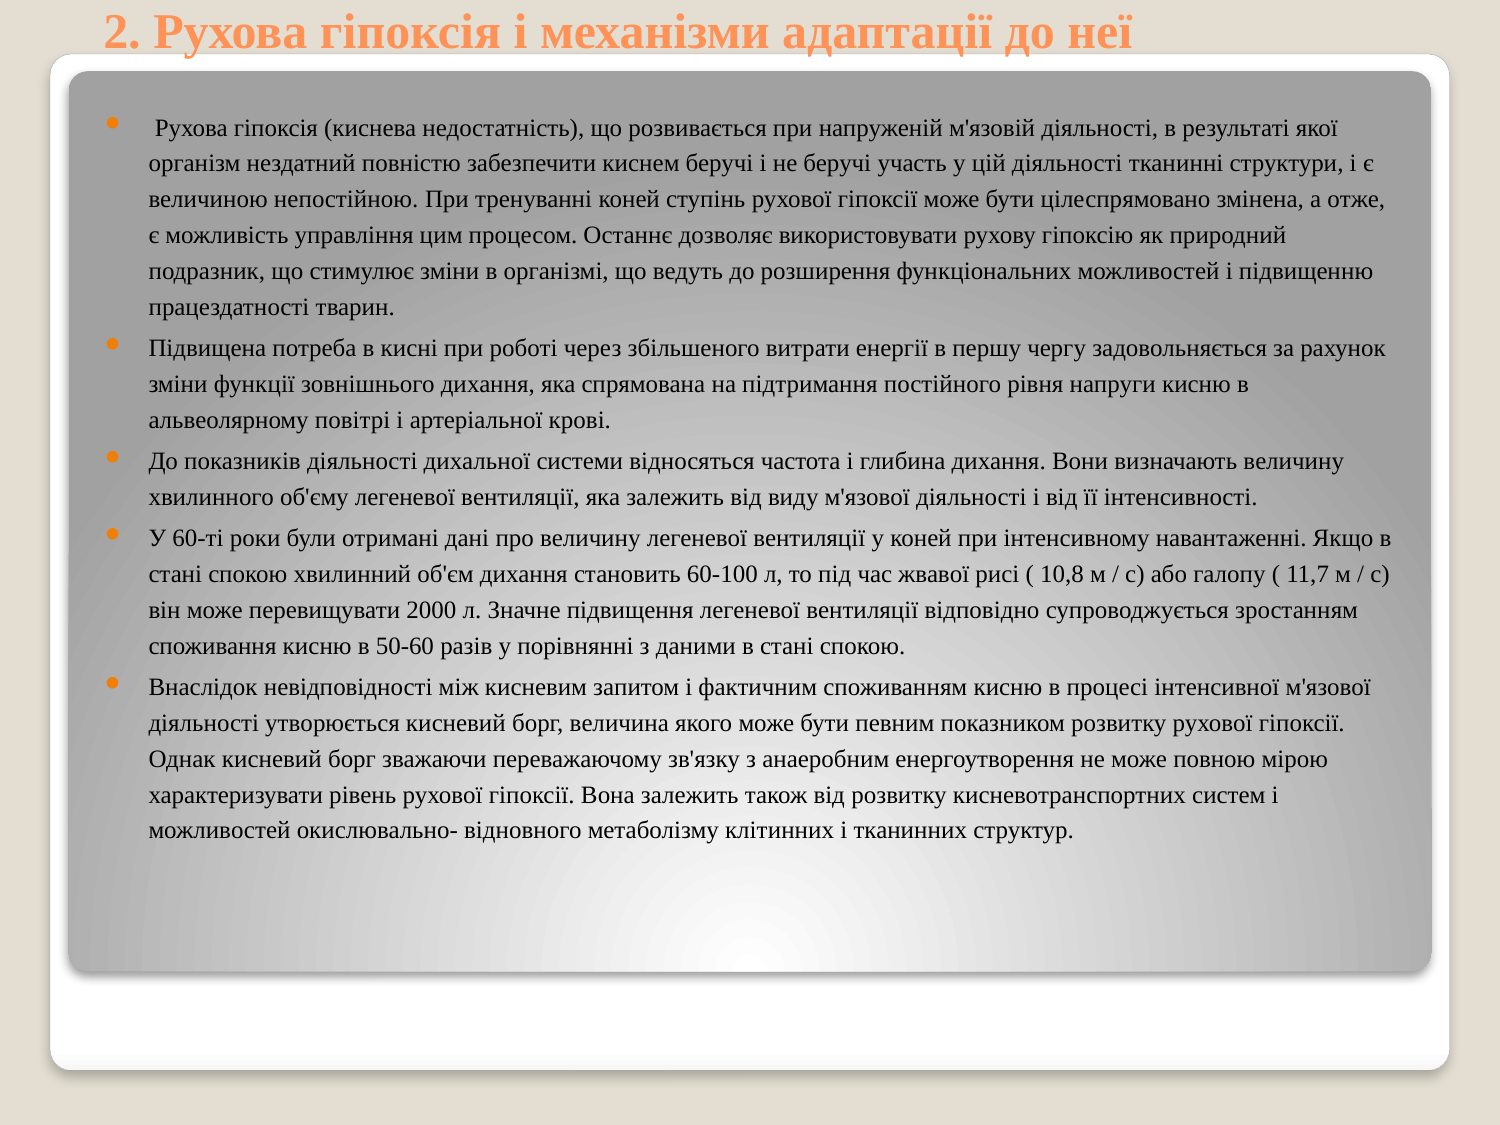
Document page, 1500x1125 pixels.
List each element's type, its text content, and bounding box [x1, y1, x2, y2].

list Рухова гіпоксія (киснева недостатність), що розвивається при напруженій м'язовій діяльності, в результаті якої організм нездатний повністю забезпечити киснем беручі і не беручі участь у цій діяльності тканинні структури, і є величиною непостійною. При тренуванні коней ступінь рухової гіпоксії може бути цілеспрямовано змінена, а отже, є можливість управління цим процесом. Останнє дозволяє використовувати рухову гіпоксію як природний подразник, що стимулює зміни в організмі, що ведуть до розширення функціональних можливостей і підвищенню працездатності тварин. Підвищена потреба в кисні при роботі через збільшеного витрати енергії в першу чергу задовольняється за рахунок зміни функції зовнішнього дихання, яка спрямована на підтримання постійного рівня напруги кисню в альвеолярному повітрі і артеріальної крові. До показників діяльності дихальної системи відносяться частота і глибина дихання. Вони визначають величину хвилинного об'єму легеневої вентиляції, яка залежить від виду м'язової діяльності і від її інтенсивності. У 60-ті роки були отримані дані про величину легеневої вентиляції у коней при інтенсивному навантаженні. Якщо в стані спокою хвилинний об'єм дихання становить 60-100 л, то під час жвавої рисі ( 10,8 м / с) або галопу ( 11,7 м / с) він може перевищувати 2000 л. Значне підвищення легеневої вентиляції відповідно супроводжується зростанням споживання кисню в 50-60 разів у порівнянні з даними в стані спокою. Внаслідок невідповідності між кисневим запитом і фактичним споживанням кисню в процесі інтенсивної м'язової діяльності утворюється кисневий борг, величина якого може бути певним показником розвитку рухової гіпоксії. Однак кисневий борг зважаючи переважаючому зв'язку з анаеробним енергоутворення не може повною мірою характеризувати рівень рухової гіпоксії. Вона залежить також від розвитку кисневотранспортних систем і можливостей окислювально- відновного метаболізму клітинних і тканинних структур. [75, 90, 1412, 1059]
title 2. Рухова гіпоксія і механізми адаптації до неї [88, 0, 1439, 67]
